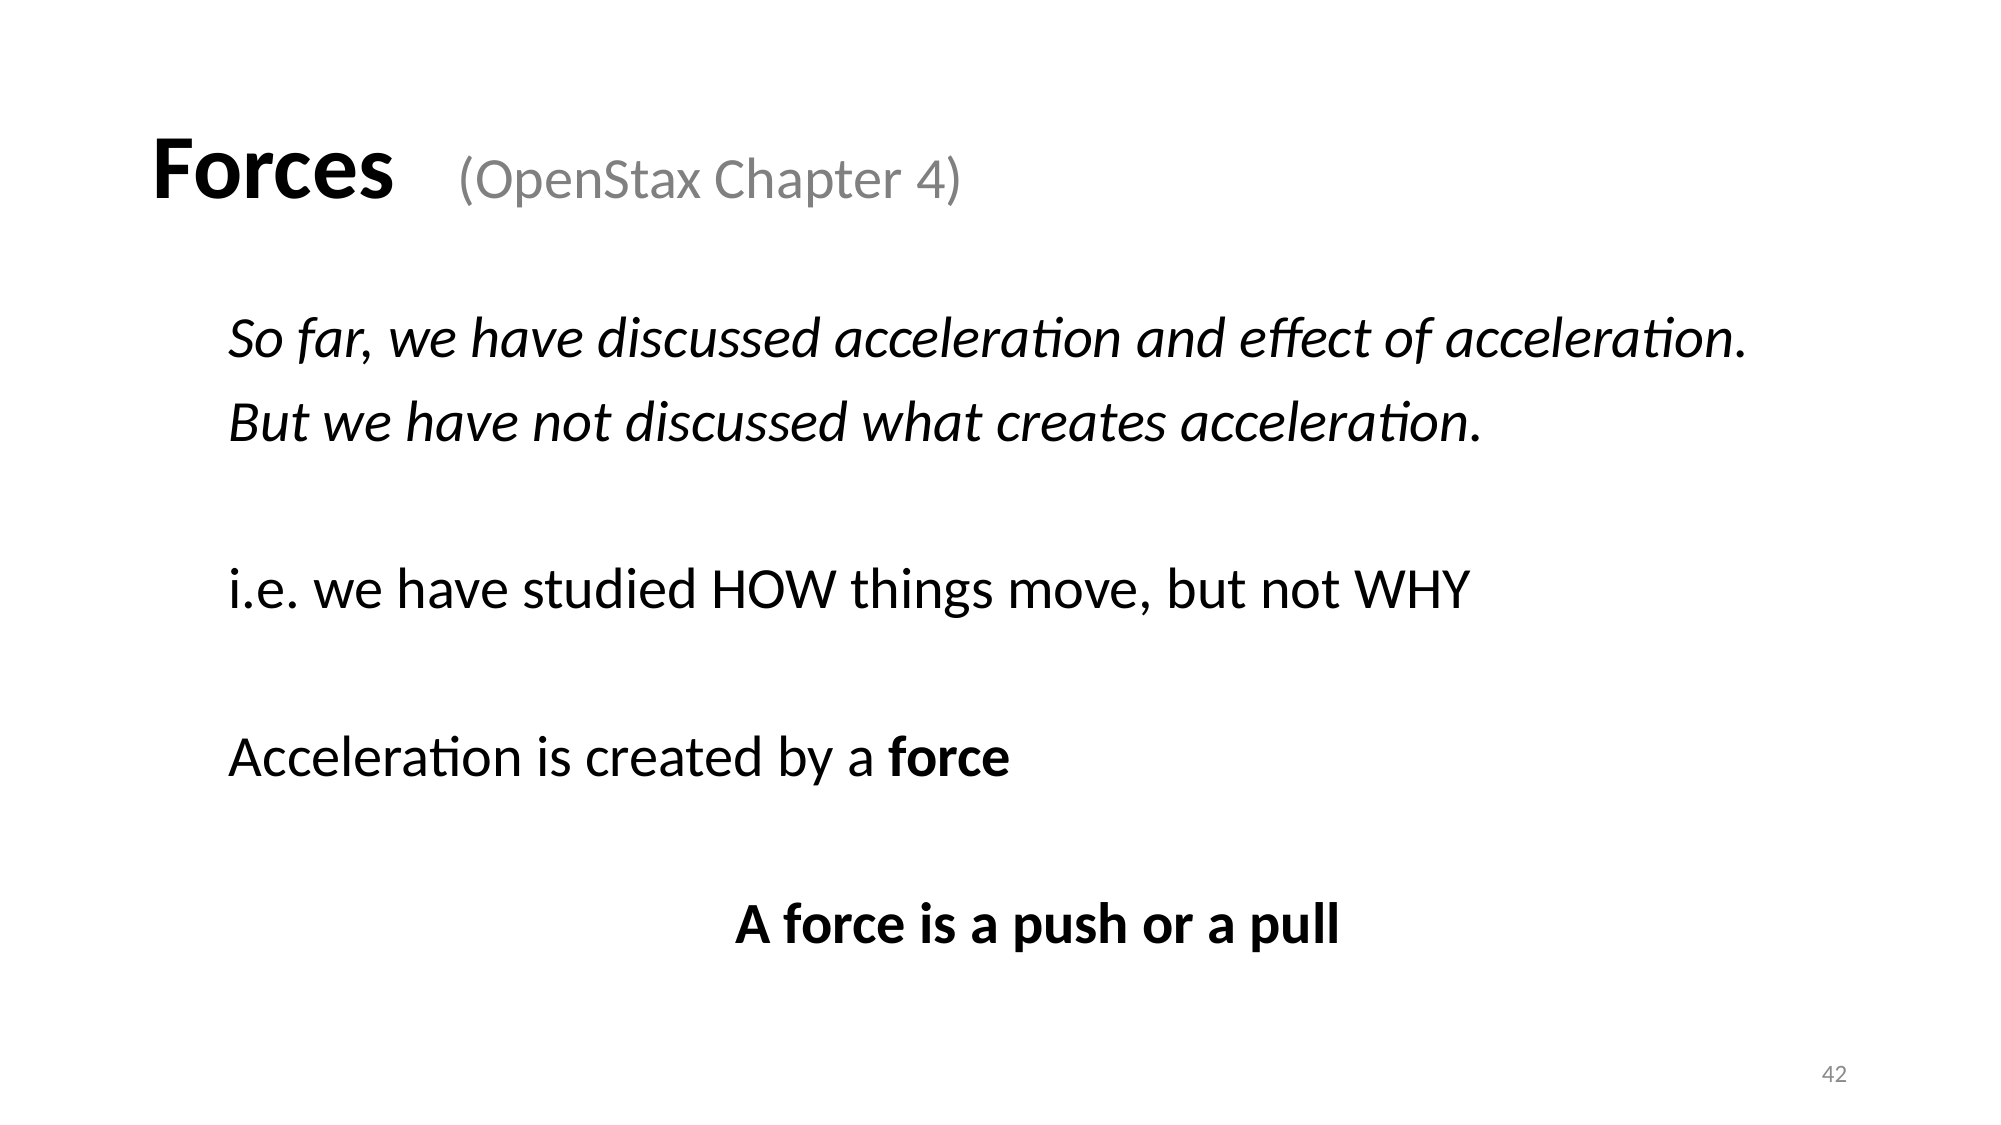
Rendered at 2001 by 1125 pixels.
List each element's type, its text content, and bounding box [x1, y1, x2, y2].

title Forces (OpenStax Chapter 4) [137, 59, 1863, 278]
list So far, we have discussed acceleration and effect of acceleration. But we have not discussed what creates acceleration. i.e. we have studied HOW things move, but not WHY Acceleration is created by a force A force is a push or a pull [213, 299, 1863, 1014]
slide_number 42 [1412, 1042, 1863, 1103]
